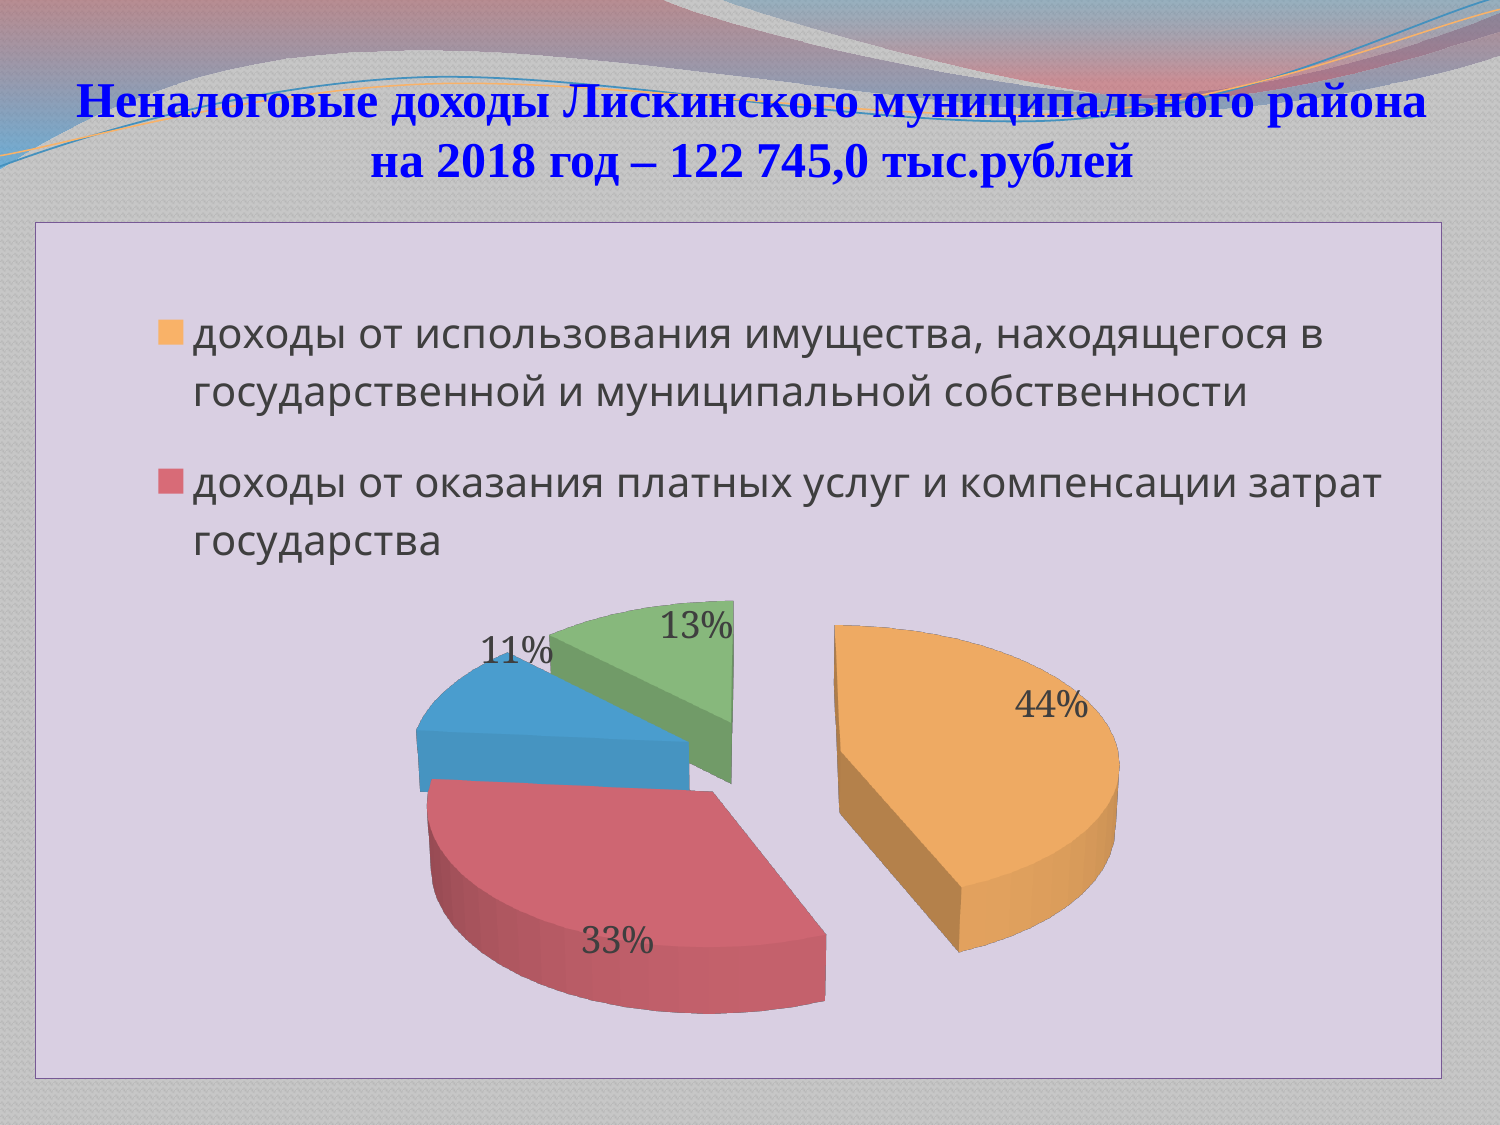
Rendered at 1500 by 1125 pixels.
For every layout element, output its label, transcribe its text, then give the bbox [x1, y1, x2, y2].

title Неналоговые доходы Лискинского муниципального района на 2018 год – 122 745,0 тыс.рублей [75, 0, 1430, 188]
chart [34, 222, 1442, 1079]
